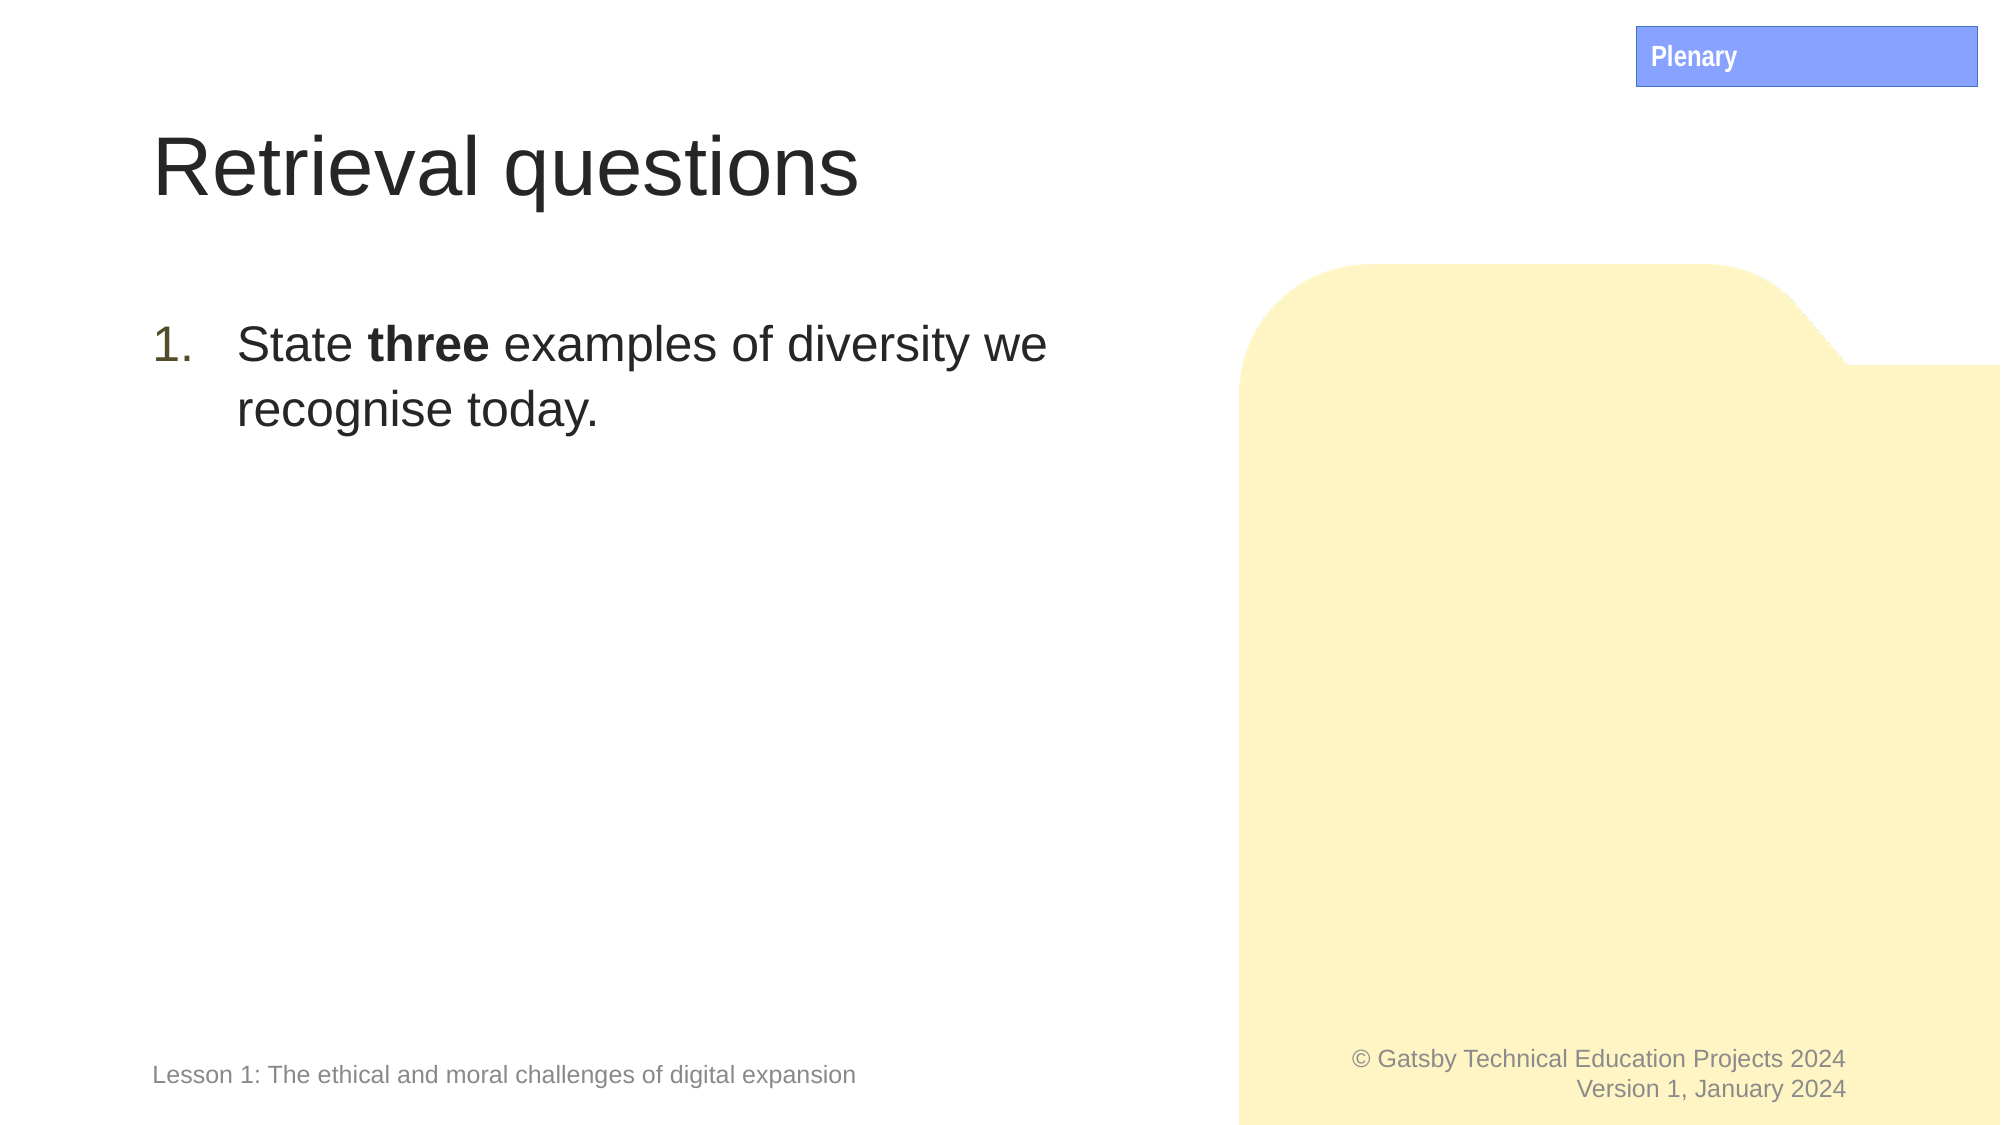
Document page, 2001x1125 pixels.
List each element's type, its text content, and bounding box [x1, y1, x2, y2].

picture [1239, 264, 2000, 1125]
title Retrieval questions [137, 59, 1863, 278]
list Plenary [1636, 26, 1978, 87]
list Lesson 1: The ethical and moral challenges of digital expansion [137, 1042, 906, 1103]
list State three examples of diversity we recognise today. [137, 299, 1188, 1014]
